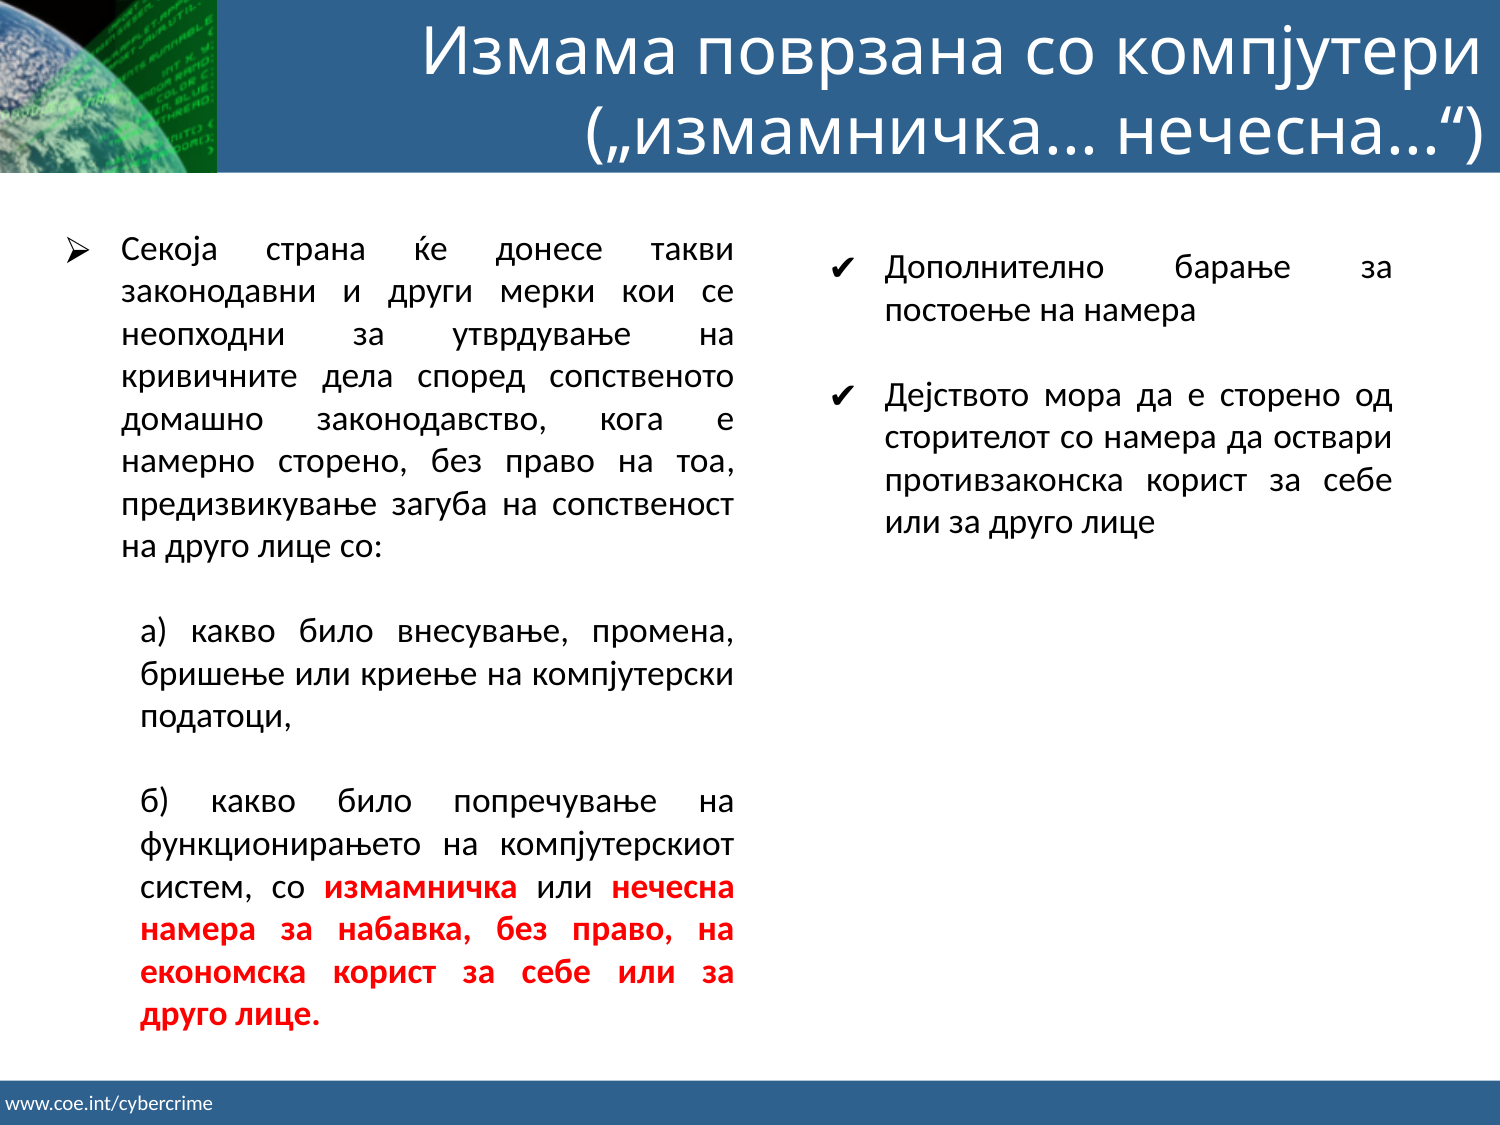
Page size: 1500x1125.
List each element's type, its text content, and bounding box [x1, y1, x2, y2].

text_box Дополнително барање за постоење на намера Дејството мора да е сторено од сторителот со намера да оствари противзаконска корист за себе или за друго лице [813, 235, 1409, 549]
text_box Измама поврзана со компјутери („измамничка... нечесна...“) [247, 0, 1500, 176]
text_box Секоја страна ќе донесе такви законодавни и други мерки кои се неопходни за утврдување на кривичните дела според сопственото домашно законодавство, кога е намерно сторено, без право на тоа, предизвикување загуба на сопственост на друго лице со: а) какво било внесување, промена, бришење или криење на компјутерски податоци, б) какво било попречување на функционирањето на компјутерскиот систем, со измамничка или нечесна намера за набавка, без право, на економска корист за себе или за друго лице. [49, 217, 750, 1041]
picture [0, 0, 217, 173]
